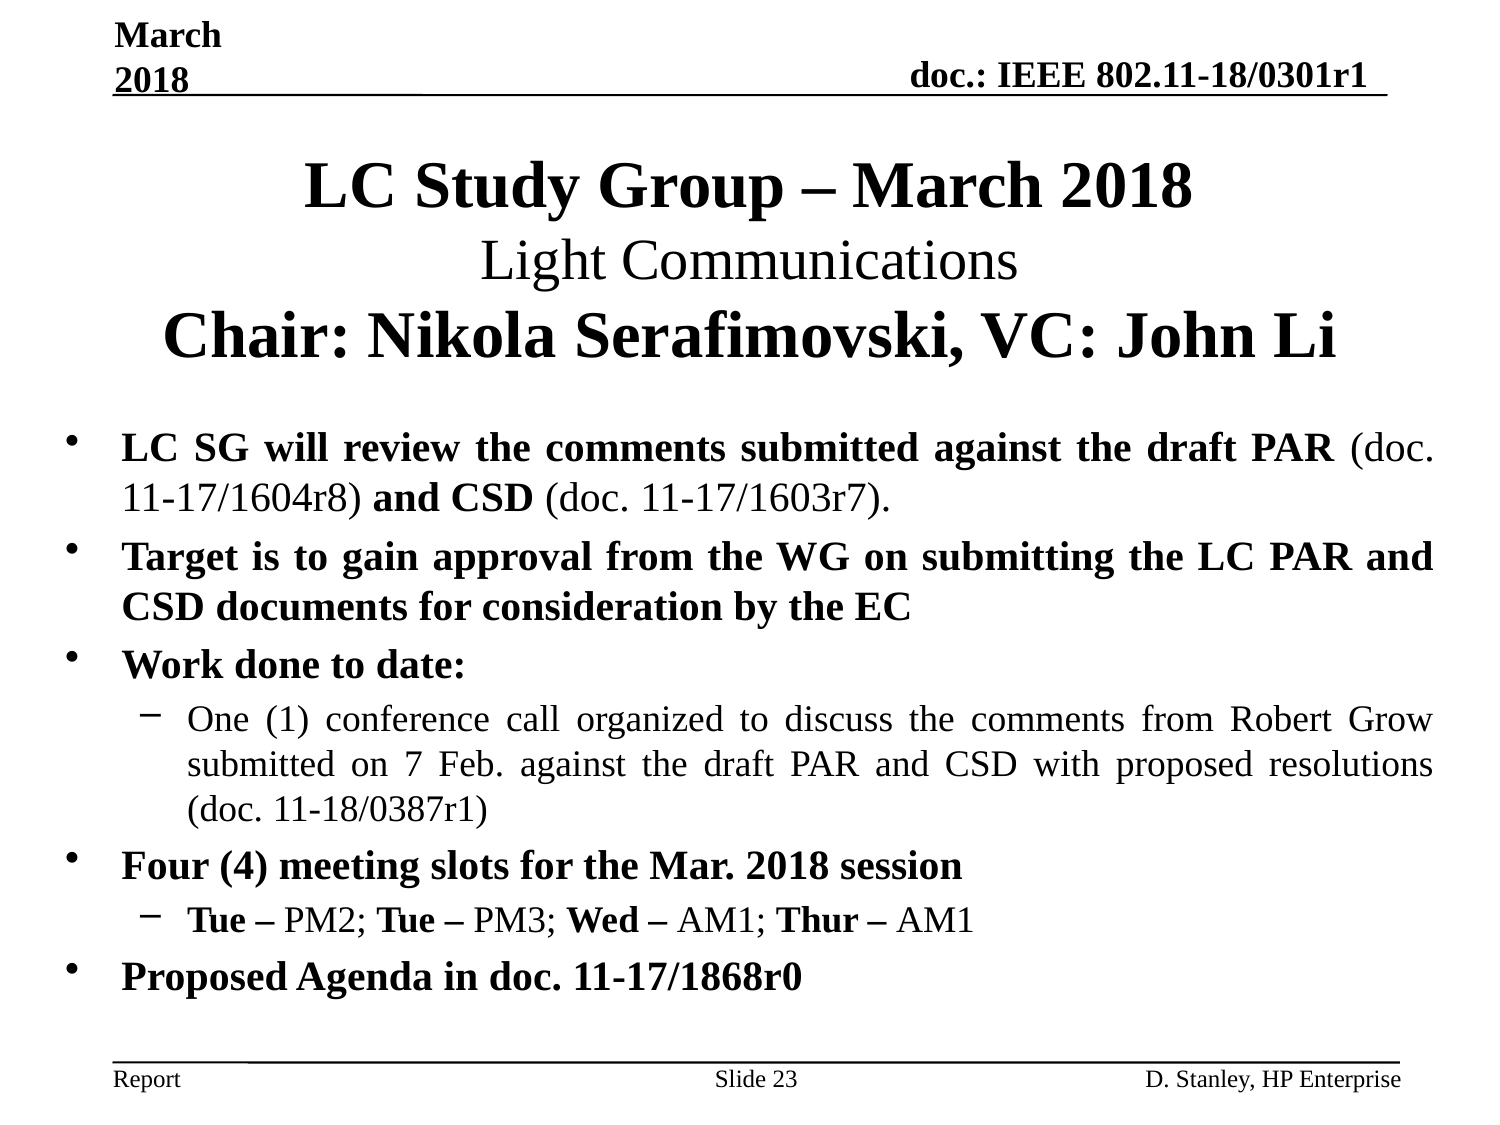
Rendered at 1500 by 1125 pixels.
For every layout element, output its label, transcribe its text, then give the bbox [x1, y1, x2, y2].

list LC SG will review the comments submitted against the draft PAR (doc. 11-17/1604r8) and CSD (doc. 11-17/1603r7). Target is to gain approval from the WG on submitting the LC PAR and CSD documents for consideration by the EC Work done to date: One (1) conference call organized to discuss the comments from Robert Grow submitted on 7 Feb. against the draft PAR and CSD with proposed resolutions (doc. 11-18/0387r1) Four (4) meeting slots for the Mar. 2018 session Tue – PM2; Tue – PM3; Wed – AM1; Thur – AM1 Proposed Agenda in doc. 11-17/1868r0 [50, 412, 1450, 1063]
title LC Study Group – March 2018 Light Communications Chair: Nikola Serafimovski, VC: John Li [112, 137, 1388, 375]
slide_number Slide 23 [712, 1062, 800, 1093]
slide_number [114, 54, 269, 100]
footer D. Stanley, HP Enterprise [1057, 1062, 1402, 1093]
